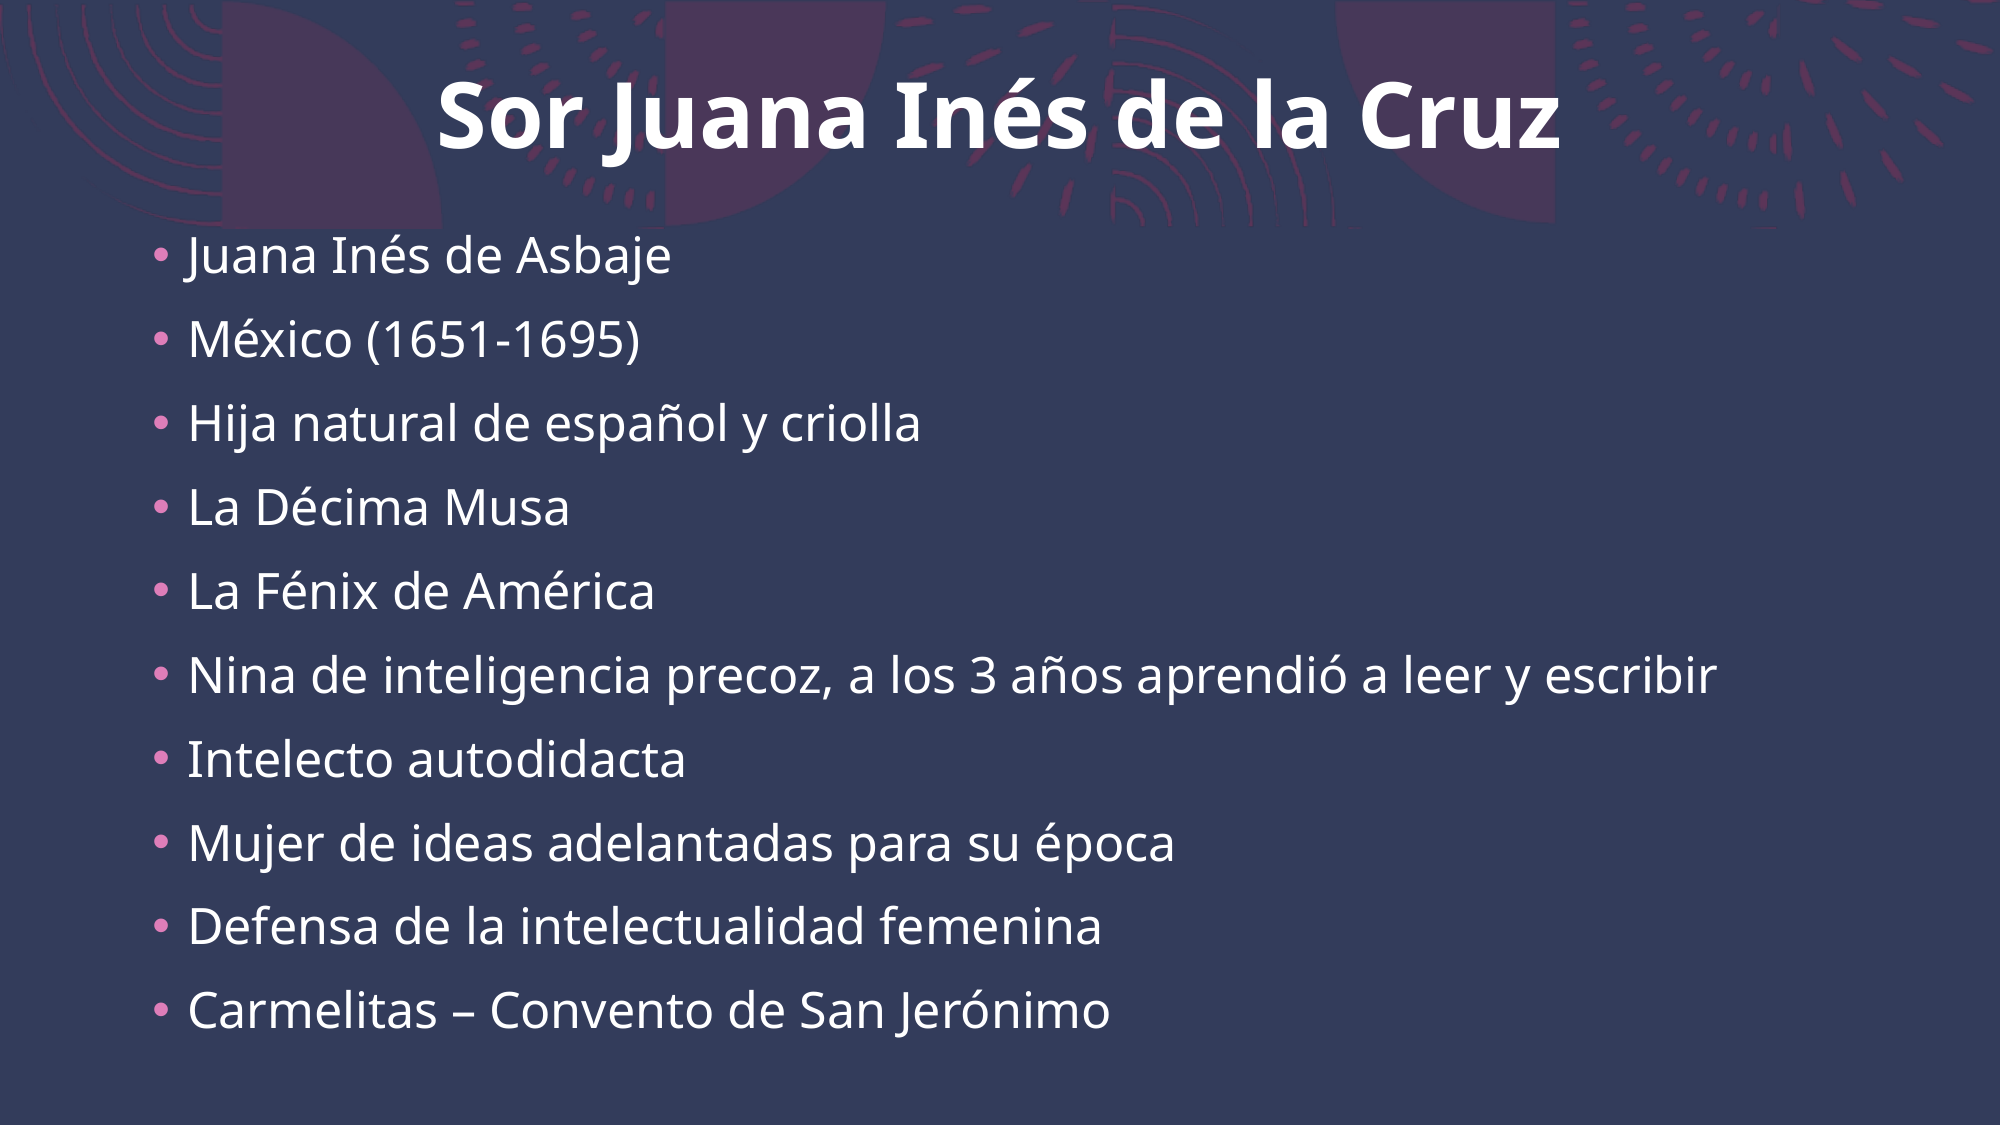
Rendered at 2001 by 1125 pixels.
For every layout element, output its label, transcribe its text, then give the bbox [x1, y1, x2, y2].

title Sor Juana Inés de la Cruz [137, 13, 1863, 210]
list Juana Inés de Asbaje México (1651-1695) Hija natural de español y criolla La Décima Musa La Fénix de América Nina de inteligencia precoz, a los 3 años aprendió a leer y escribir Intelecto autodidacta Mujer de ideas adelantadas para su época Defensa de la intelectualidad femenina Carmelitas – Convento de San Jerónimo [137, 210, 1863, 1049]
